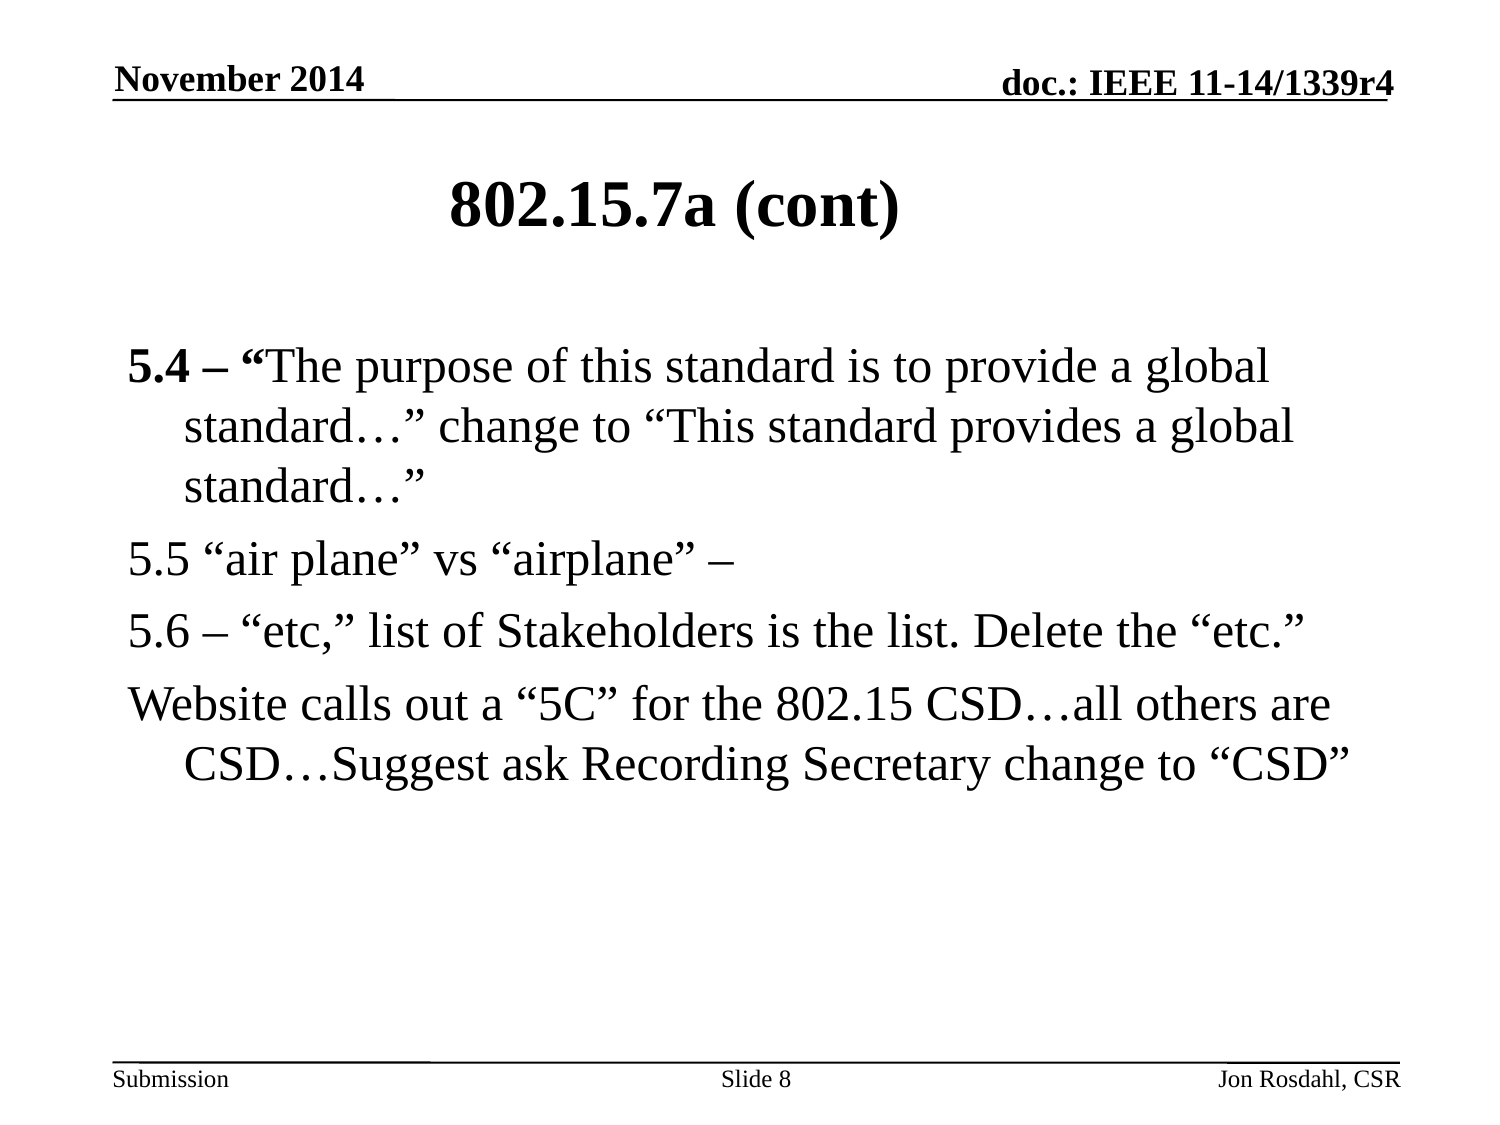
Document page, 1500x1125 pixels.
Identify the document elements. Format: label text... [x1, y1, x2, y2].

footer Jon Rosdahl, CSR [878, 1061, 1402, 1093]
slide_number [114, 54, 423, 100]
list 5.4 – “The purpose of this standard is to provide a global standard…” change to “This standard provides a global standard…” 5.5 “air plane” vs “airplane” – 5.6 – “etc,” list of Stakeholders is the list. Delete the “etc.” Website calls out a “5C” for the 802.15 CSD…all others are CSD…Suggest ask Recording Secretary change to “CSD” [112, 324, 1388, 1000]
slide_number Slide 8 [712, 1061, 800, 1123]
title 802.15.7a (cont) [112, 112, 1388, 288]
